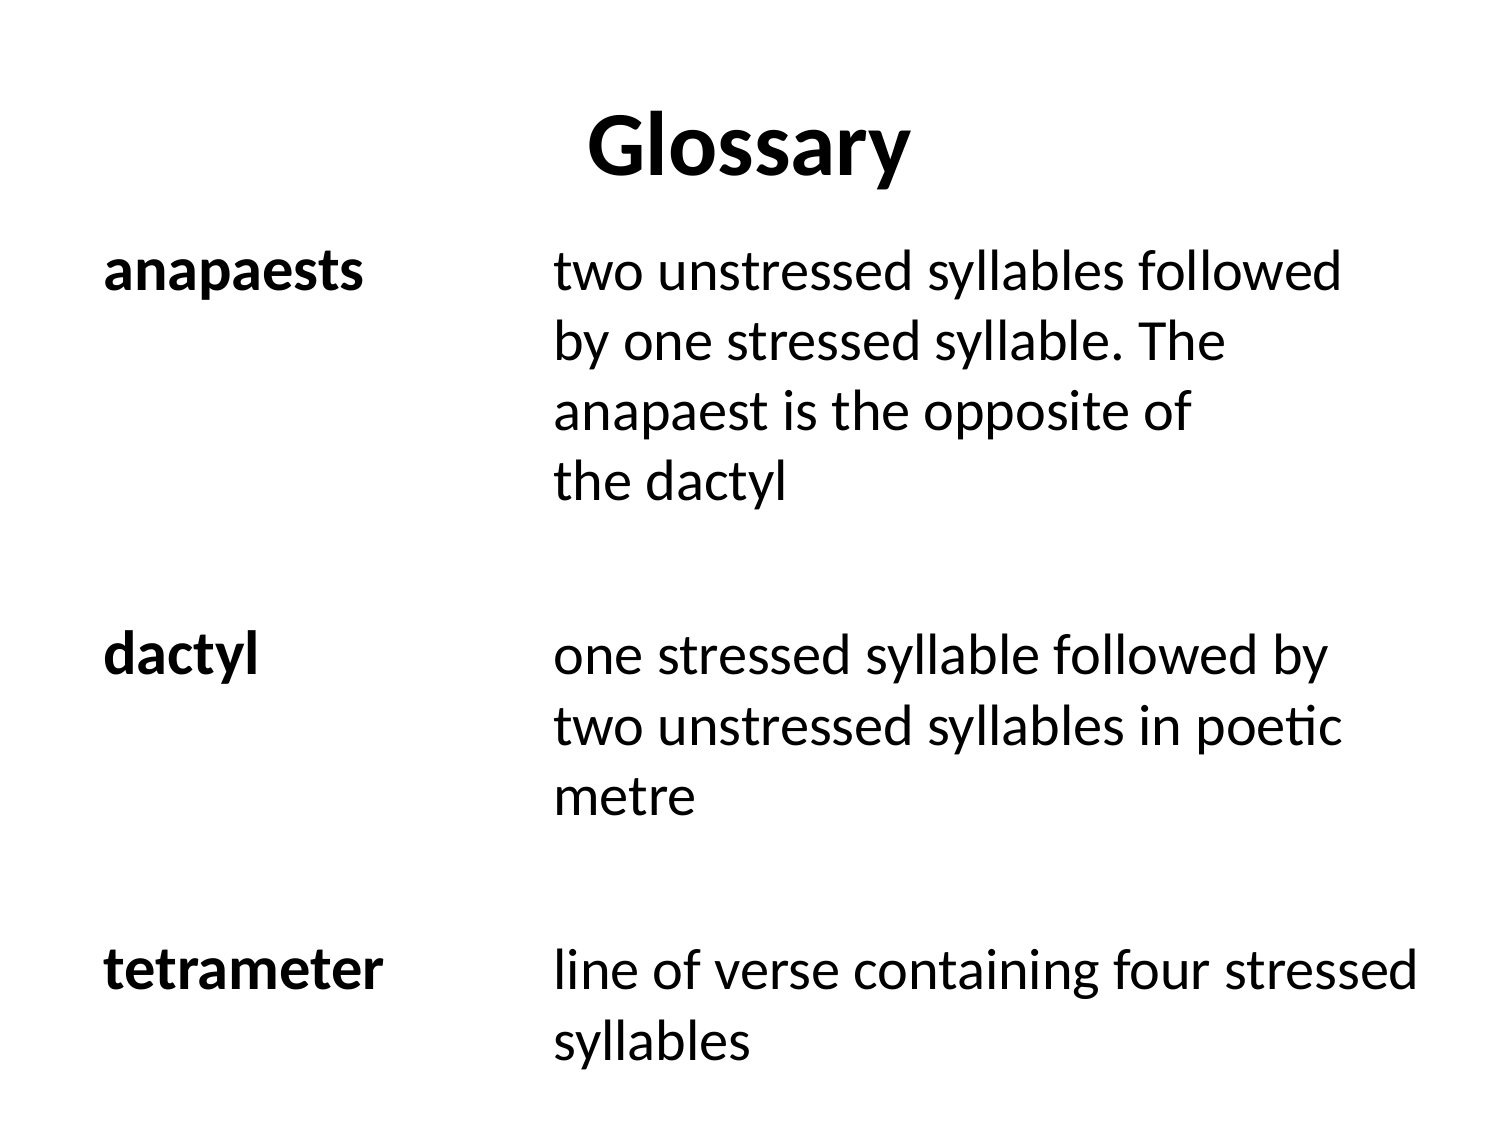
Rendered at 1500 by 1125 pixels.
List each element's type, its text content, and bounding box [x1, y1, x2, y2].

list anapaests two unstressed syllables followed by one stressed syllable. The anapaest is the opposite of the dactyl dactyl one stressed syllable followed by two unstressed syllables in poetic metre tetrameter line of verse containing four stressed syllables [88, 219, 1439, 963]
title Glossary [75, 45, 1425, 233]
